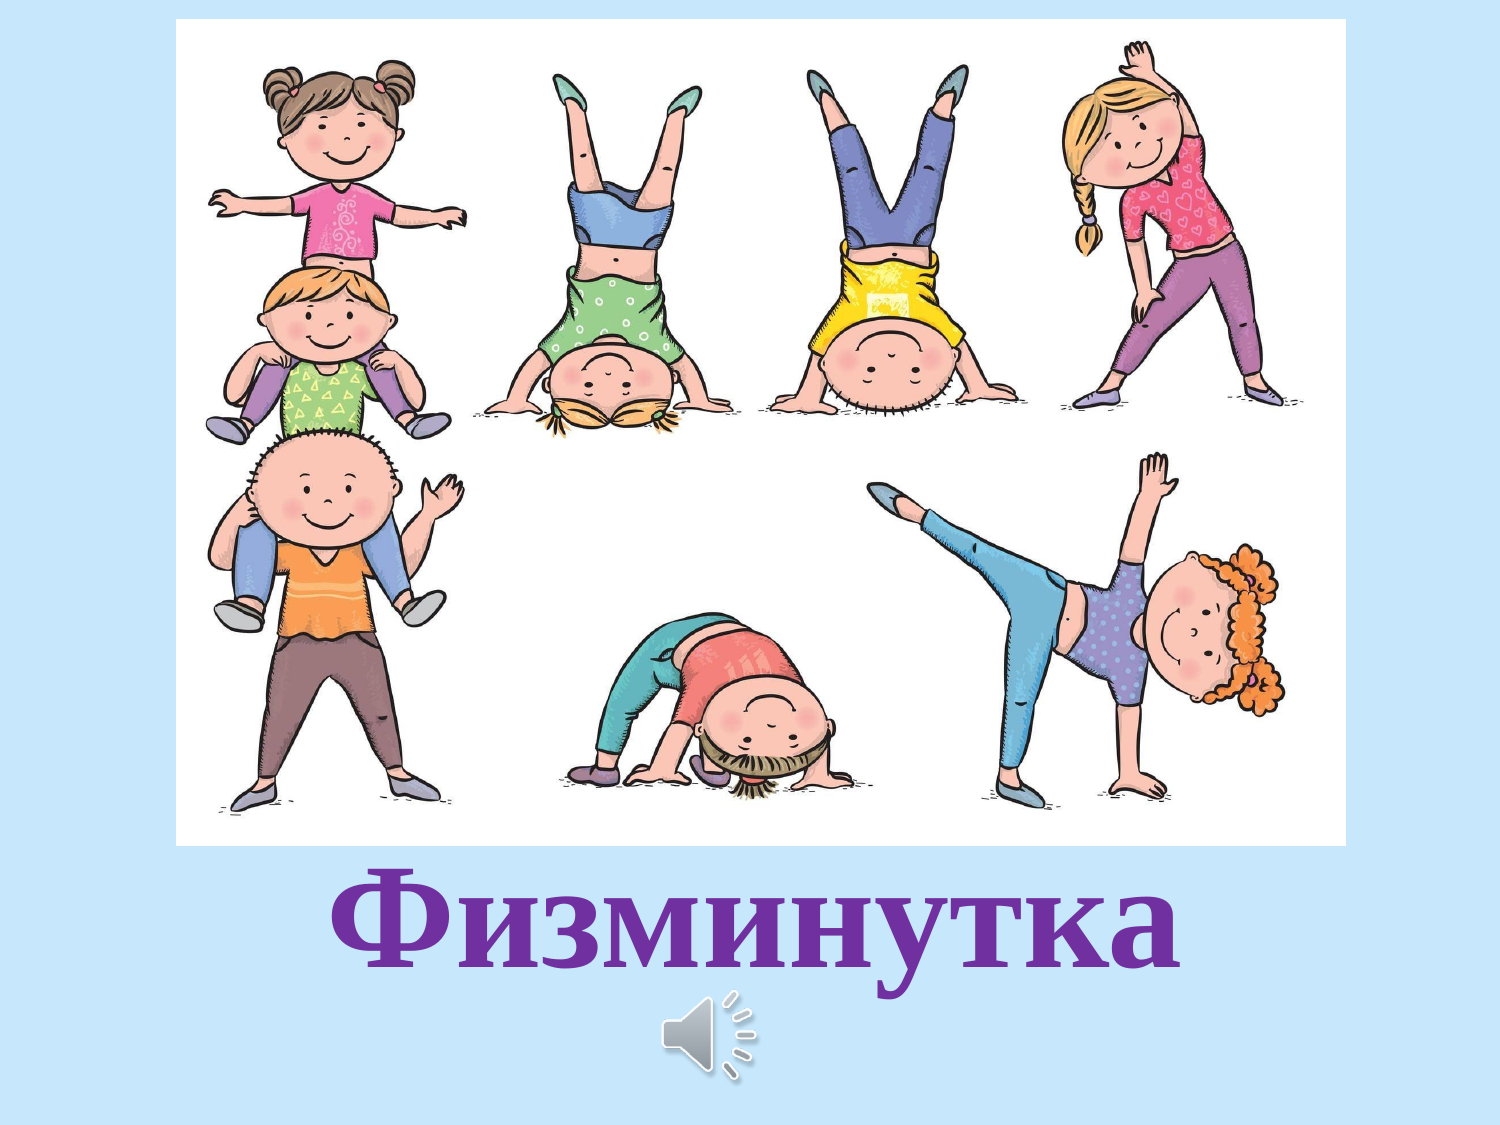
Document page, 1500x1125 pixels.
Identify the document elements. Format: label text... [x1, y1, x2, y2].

picture [660, 987, 762, 1088]
picture [176, 18, 1347, 847]
text_box Физминутка [164, 810, 1346, 1006]
